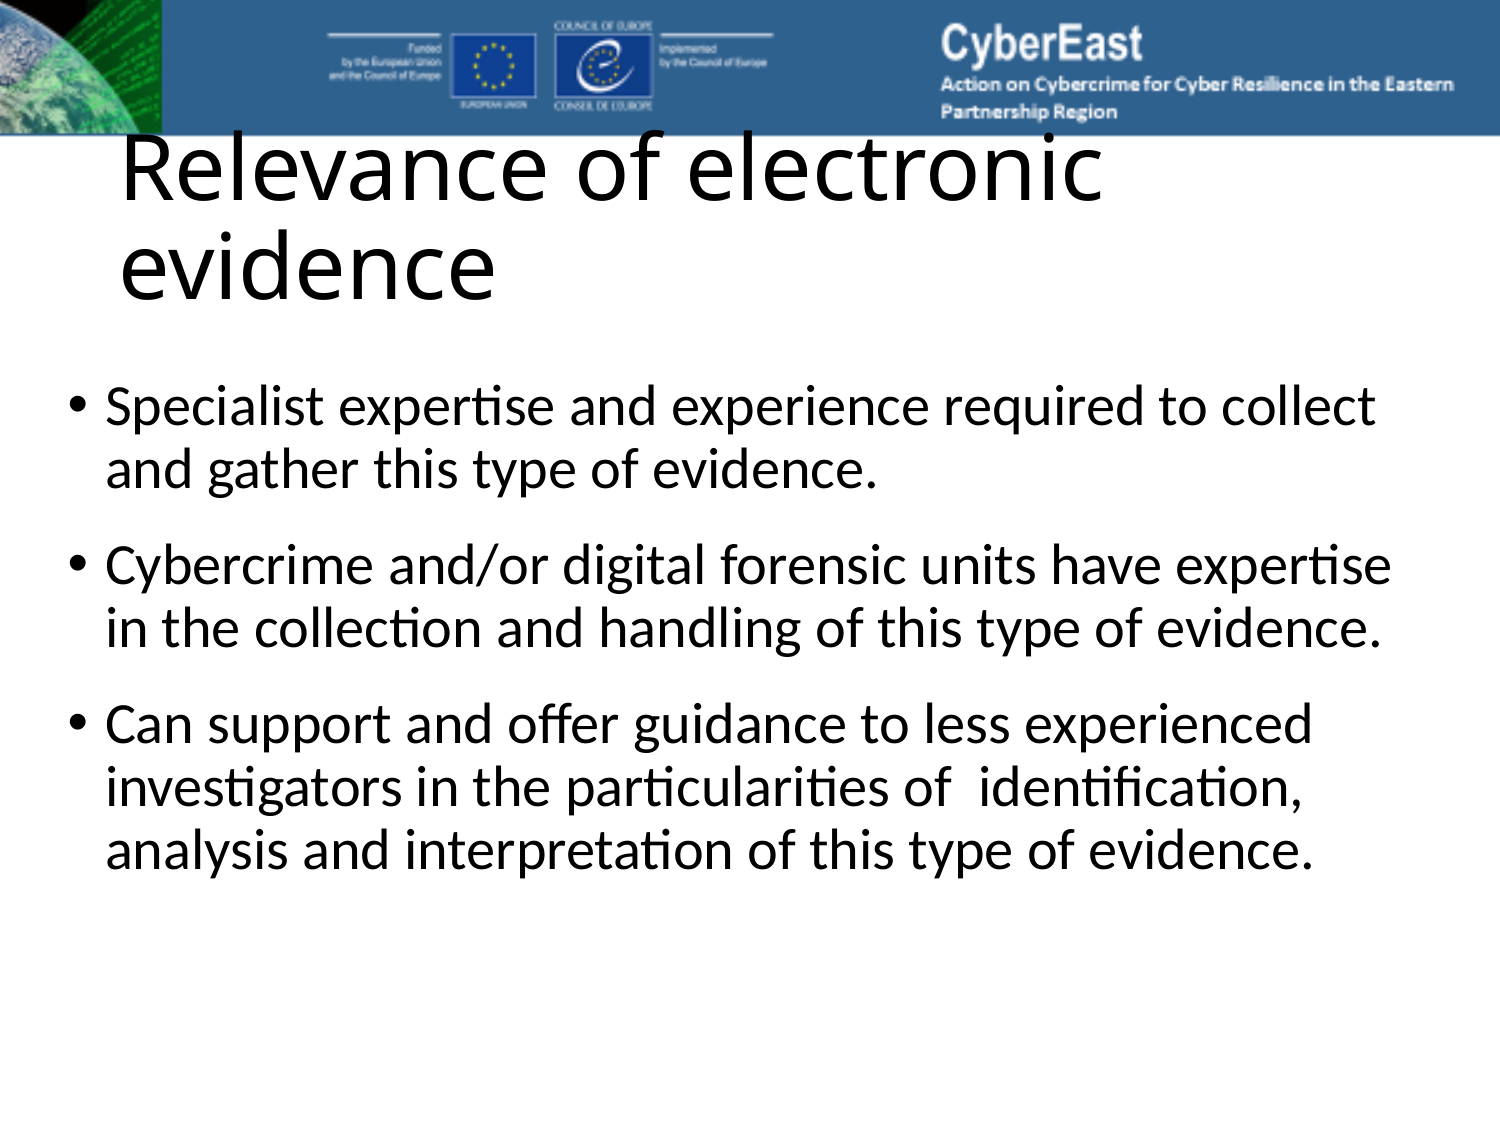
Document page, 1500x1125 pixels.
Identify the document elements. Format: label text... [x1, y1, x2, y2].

title Relevance of electronic evidence [103, 111, 1397, 330]
list Specialist expertise and experience required to collect and gather this type of evidence. Cybercrime and/or digital forensic units have expertise in the collection and handling of this type of evidence. Can support and offer guidance to less experienced investigators in the particularities of identification, analysis and interpretation of this type of evidence. [52, 368, 1448, 1089]
picture [0, 0, 1500, 1125]
